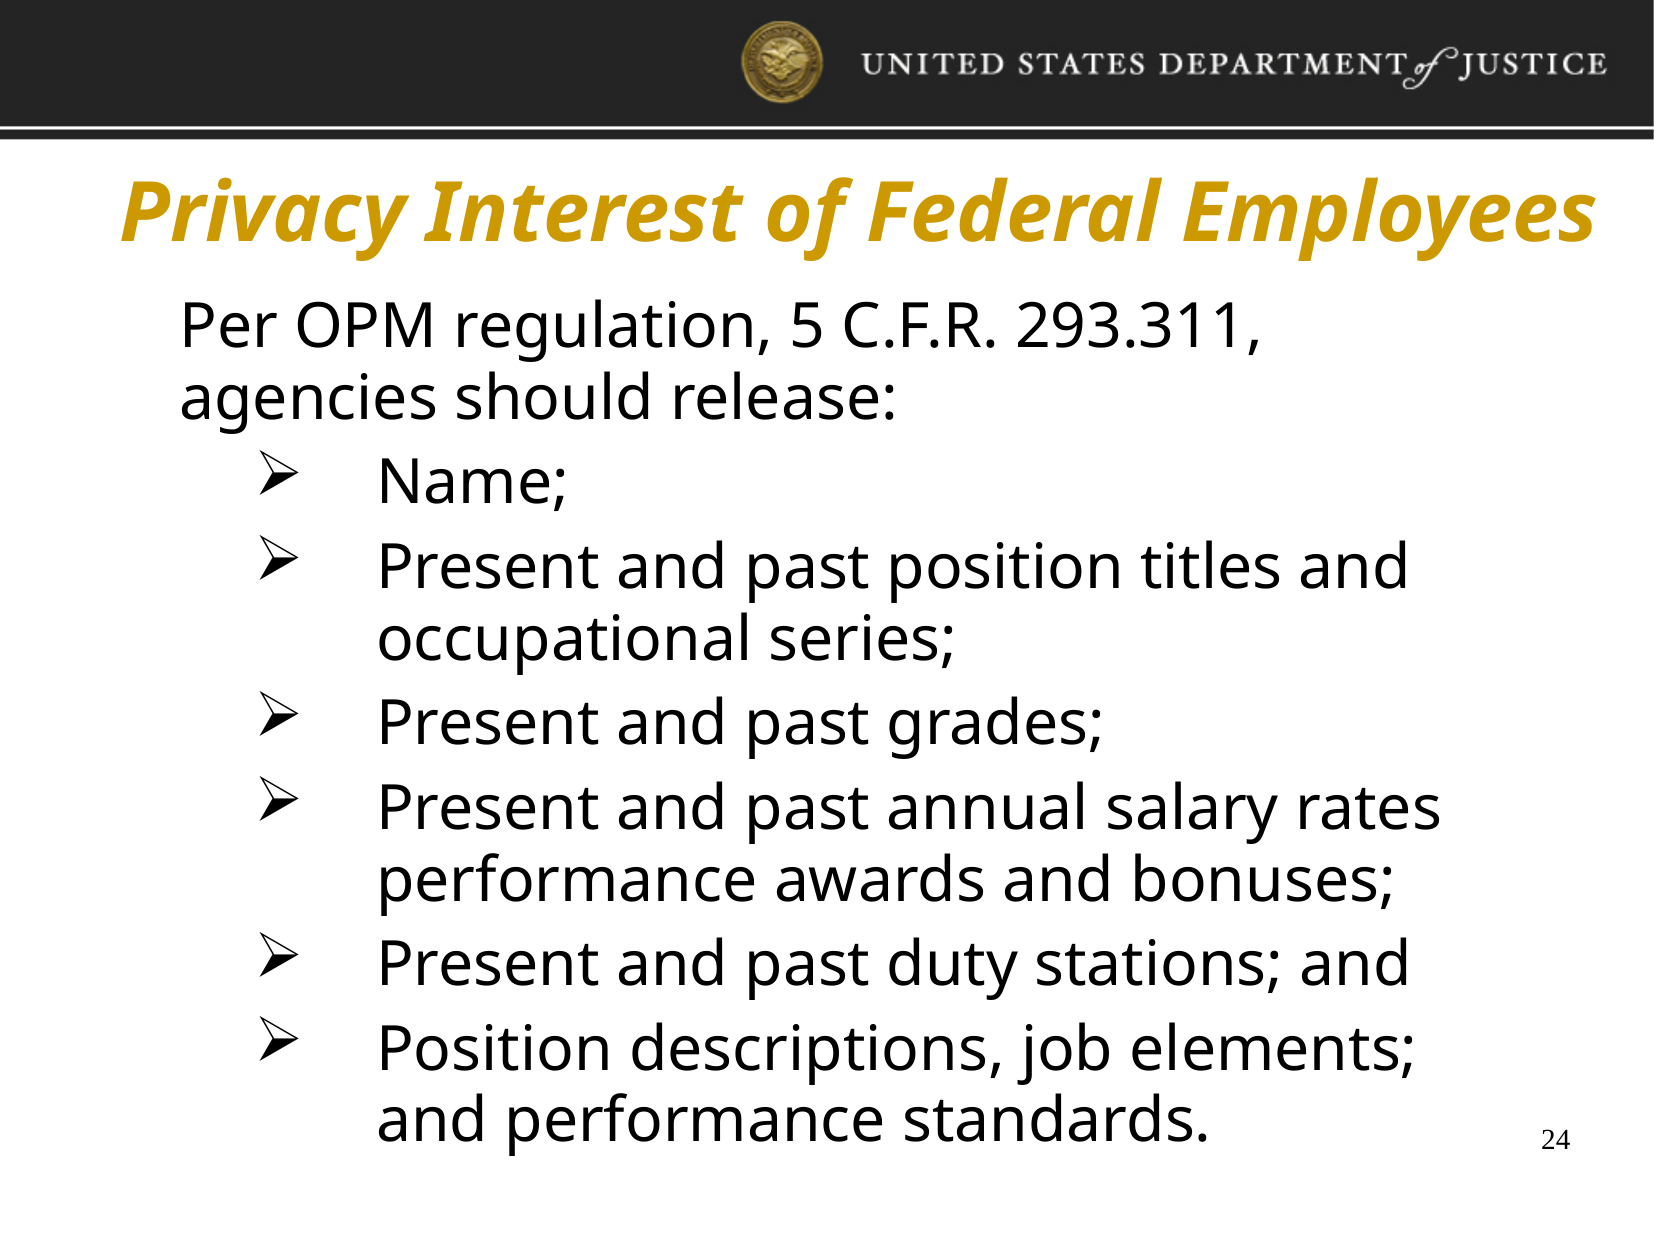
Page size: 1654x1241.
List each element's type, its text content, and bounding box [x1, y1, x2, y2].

text_box Per OPM regulation, 5 C.F.R. 293.311, agencies should release: Name; Present and past position titles and occupational series; Present and past grades; Present and past annual salary rates performance awards and bonuses; Present and past duty stations; and Position descriptions, job elements; and performance standards. [162, 280, 1491, 1166]
picture [0, 0, 1654, 1236]
slide_number 24 [1185, 1122, 1571, 1208]
text_box Privacy Interest of Federal Employees [33, 157, 1621, 269]
